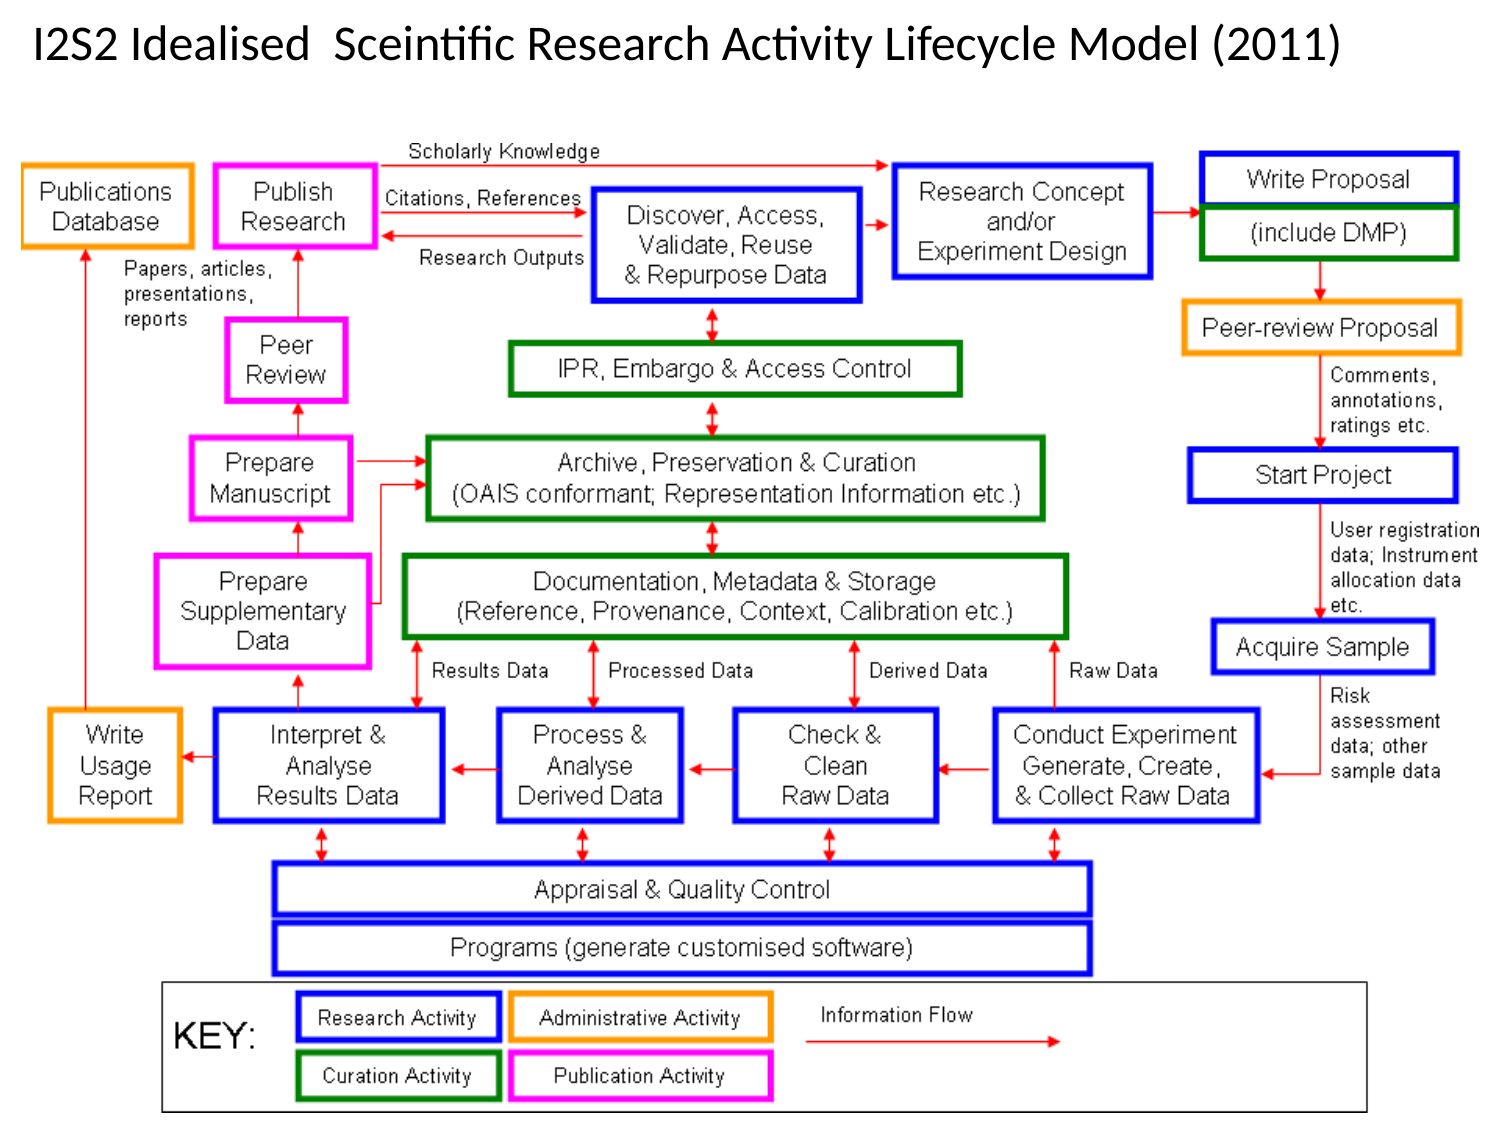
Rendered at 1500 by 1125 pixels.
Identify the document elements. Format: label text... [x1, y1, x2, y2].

text_box I2S2 Idealised Sceintific Research Activity Lifecycle Model (2011) [17, 2, 1479, 78]
picture [20, 143, 1480, 1113]
